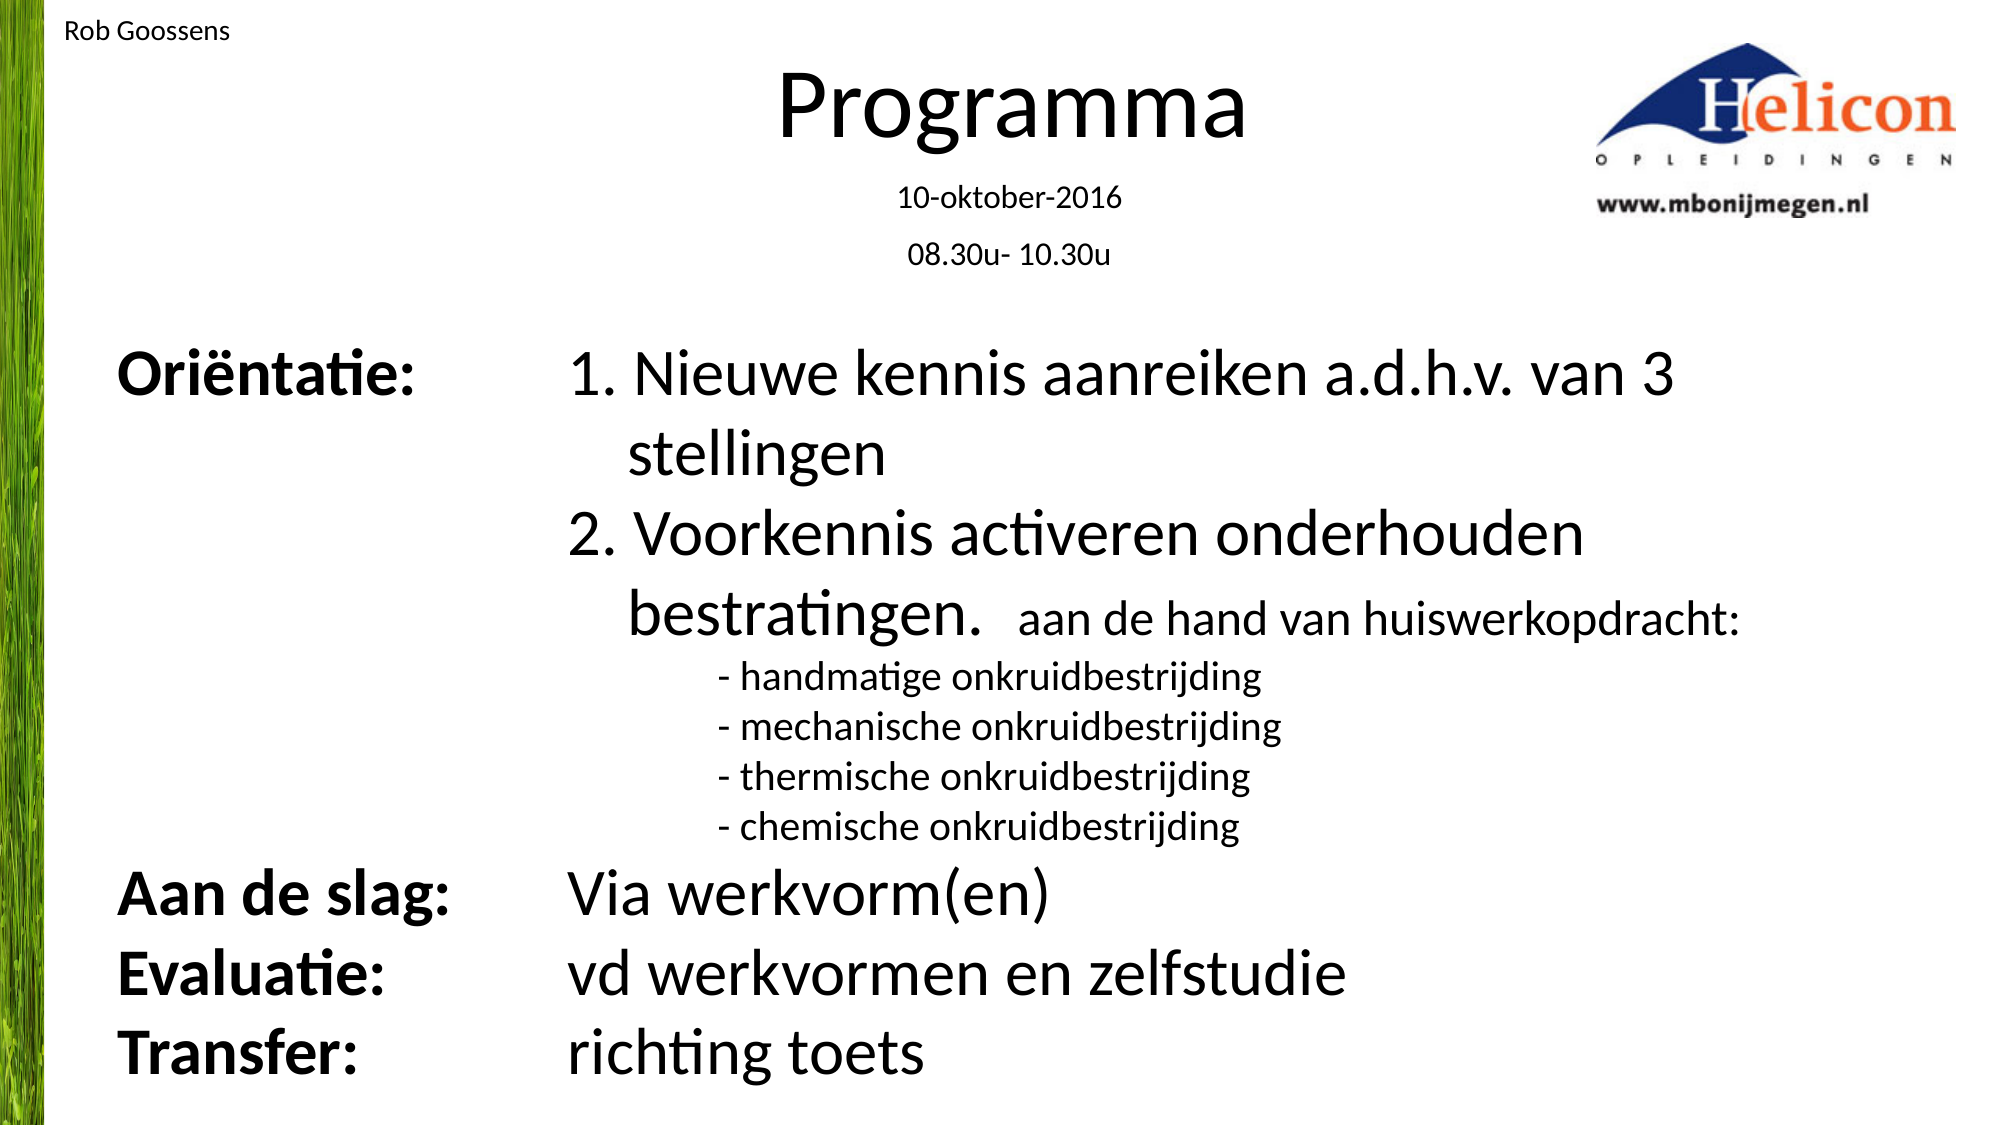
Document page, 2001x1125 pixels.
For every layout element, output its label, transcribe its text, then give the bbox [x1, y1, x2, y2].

subtitle Programma 10-oktober-2016 08.30u- 10.30u [605, 43, 1422, 308]
picture [1596, 43, 1956, 218]
text_box Oriëntatie: 1. Nieuwe kennis aanreiken a.d.h.v. van 3 stellingen 2. Voorkennis activeren onderhouden bestratingen. aan de hand van huiswerkopdracht: - handmatige onkruidbestrijding - mechanische onkruidbestrijding - thermische onkruidbestrijding - chemische onkruidbestrijding Aan de slag: Via werkvorm(en) Evaluatie: vd werkvormen en zelfstudie Transfer: richting toets [102, 321, 1924, 1096]
text_box [0, 0, 45, 1125]
text_box Rob Goossens [49, 3, 250, 54]
